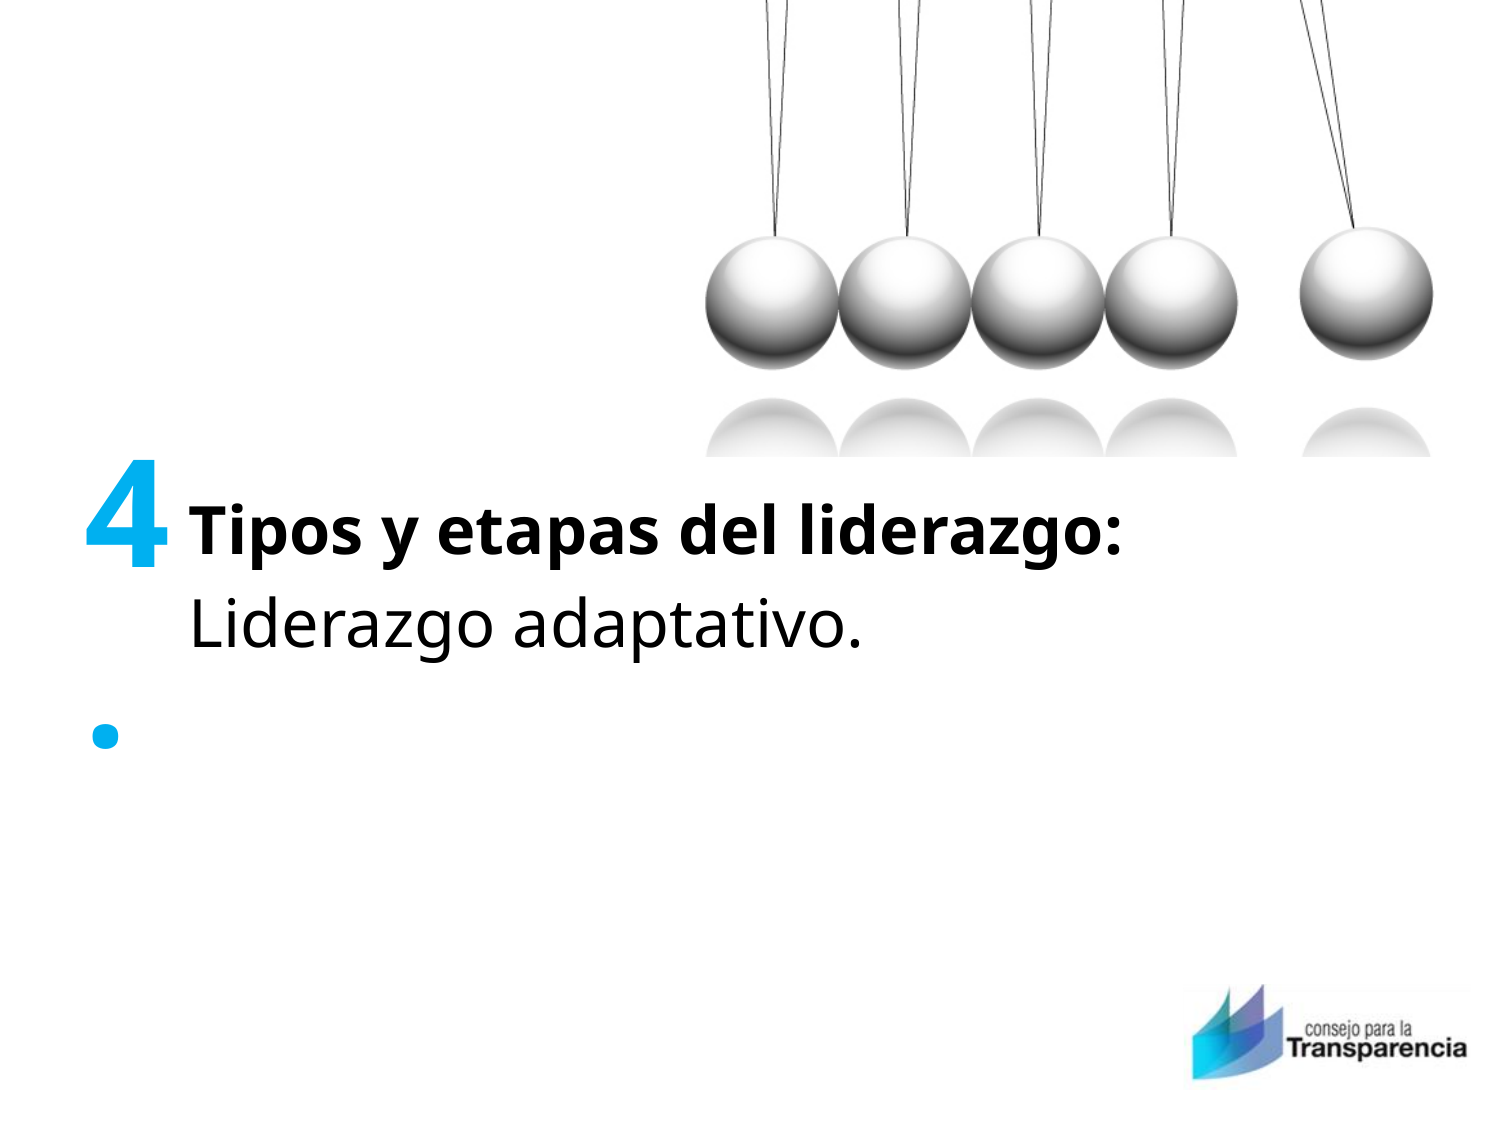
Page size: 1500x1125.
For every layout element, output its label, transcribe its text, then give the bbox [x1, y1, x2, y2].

text_box 4. [70, 410, 223, 785]
picture [1183, 984, 1471, 1090]
list Tipos y etapas del liderazgo: Liderazgo adaptativo. [223, 480, 1442, 777]
picture [672, 0, 1465, 457]
